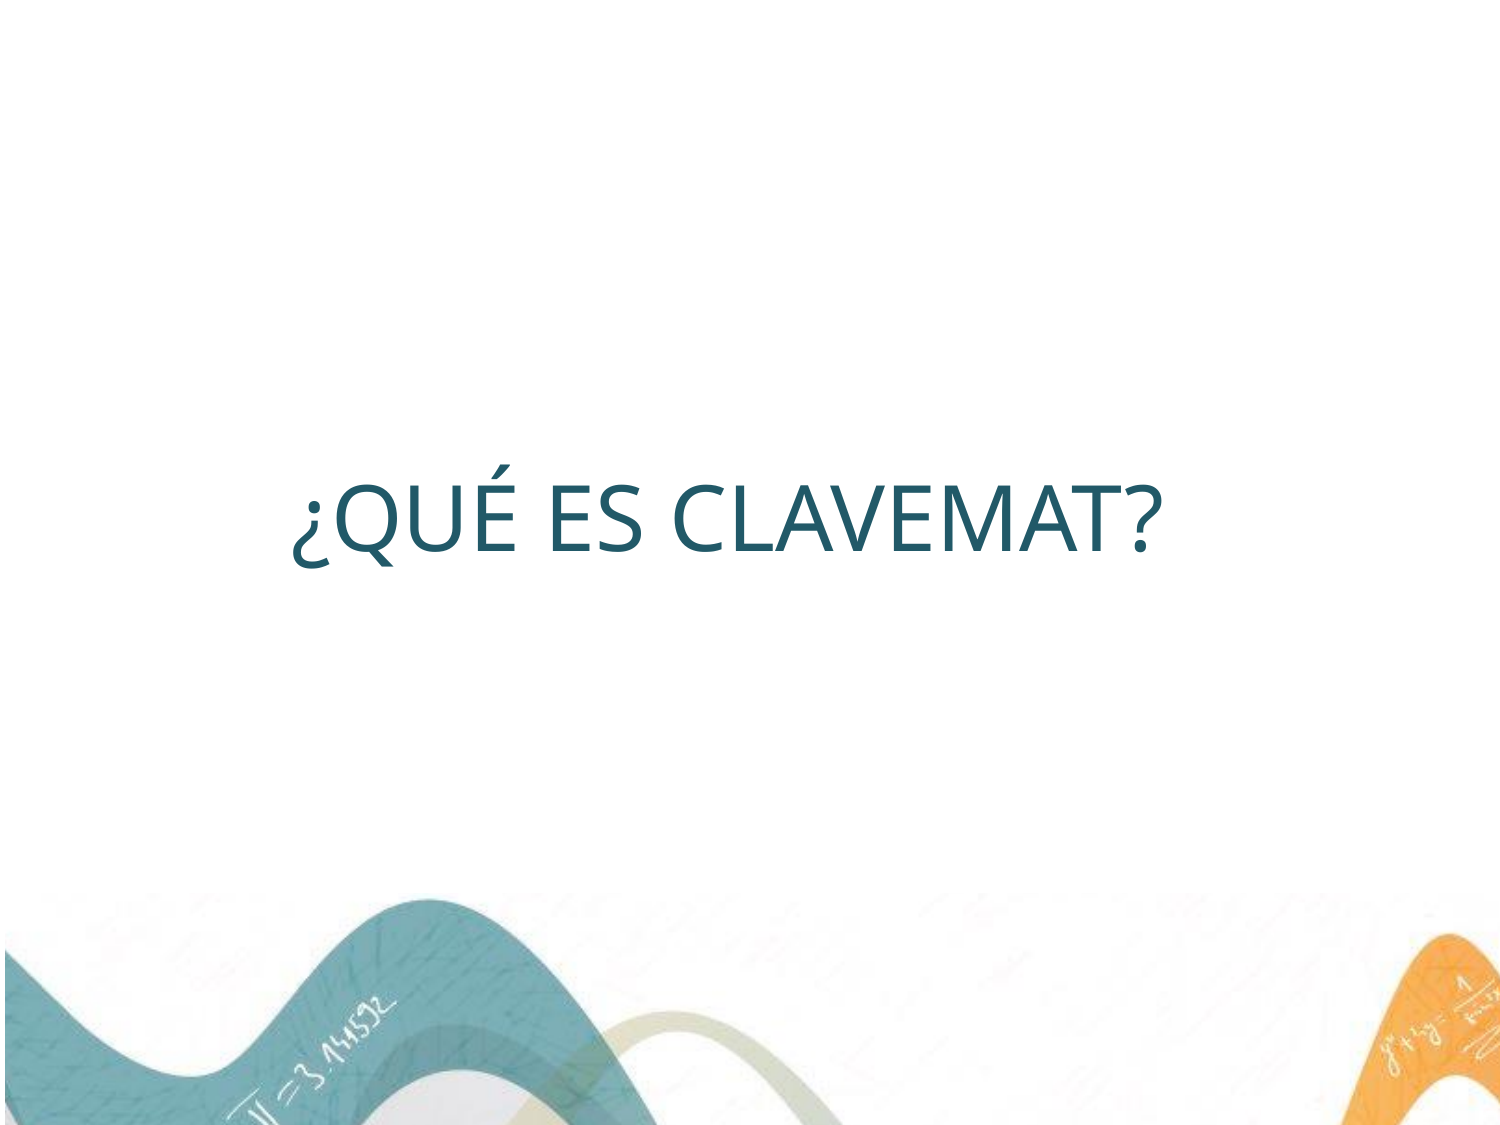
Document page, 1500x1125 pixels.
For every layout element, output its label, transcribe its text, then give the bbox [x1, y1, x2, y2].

title ¿QUÉ ES CLAVEMAT? [53, 420, 1404, 609]
picture [4, 892, 1500, 1125]
